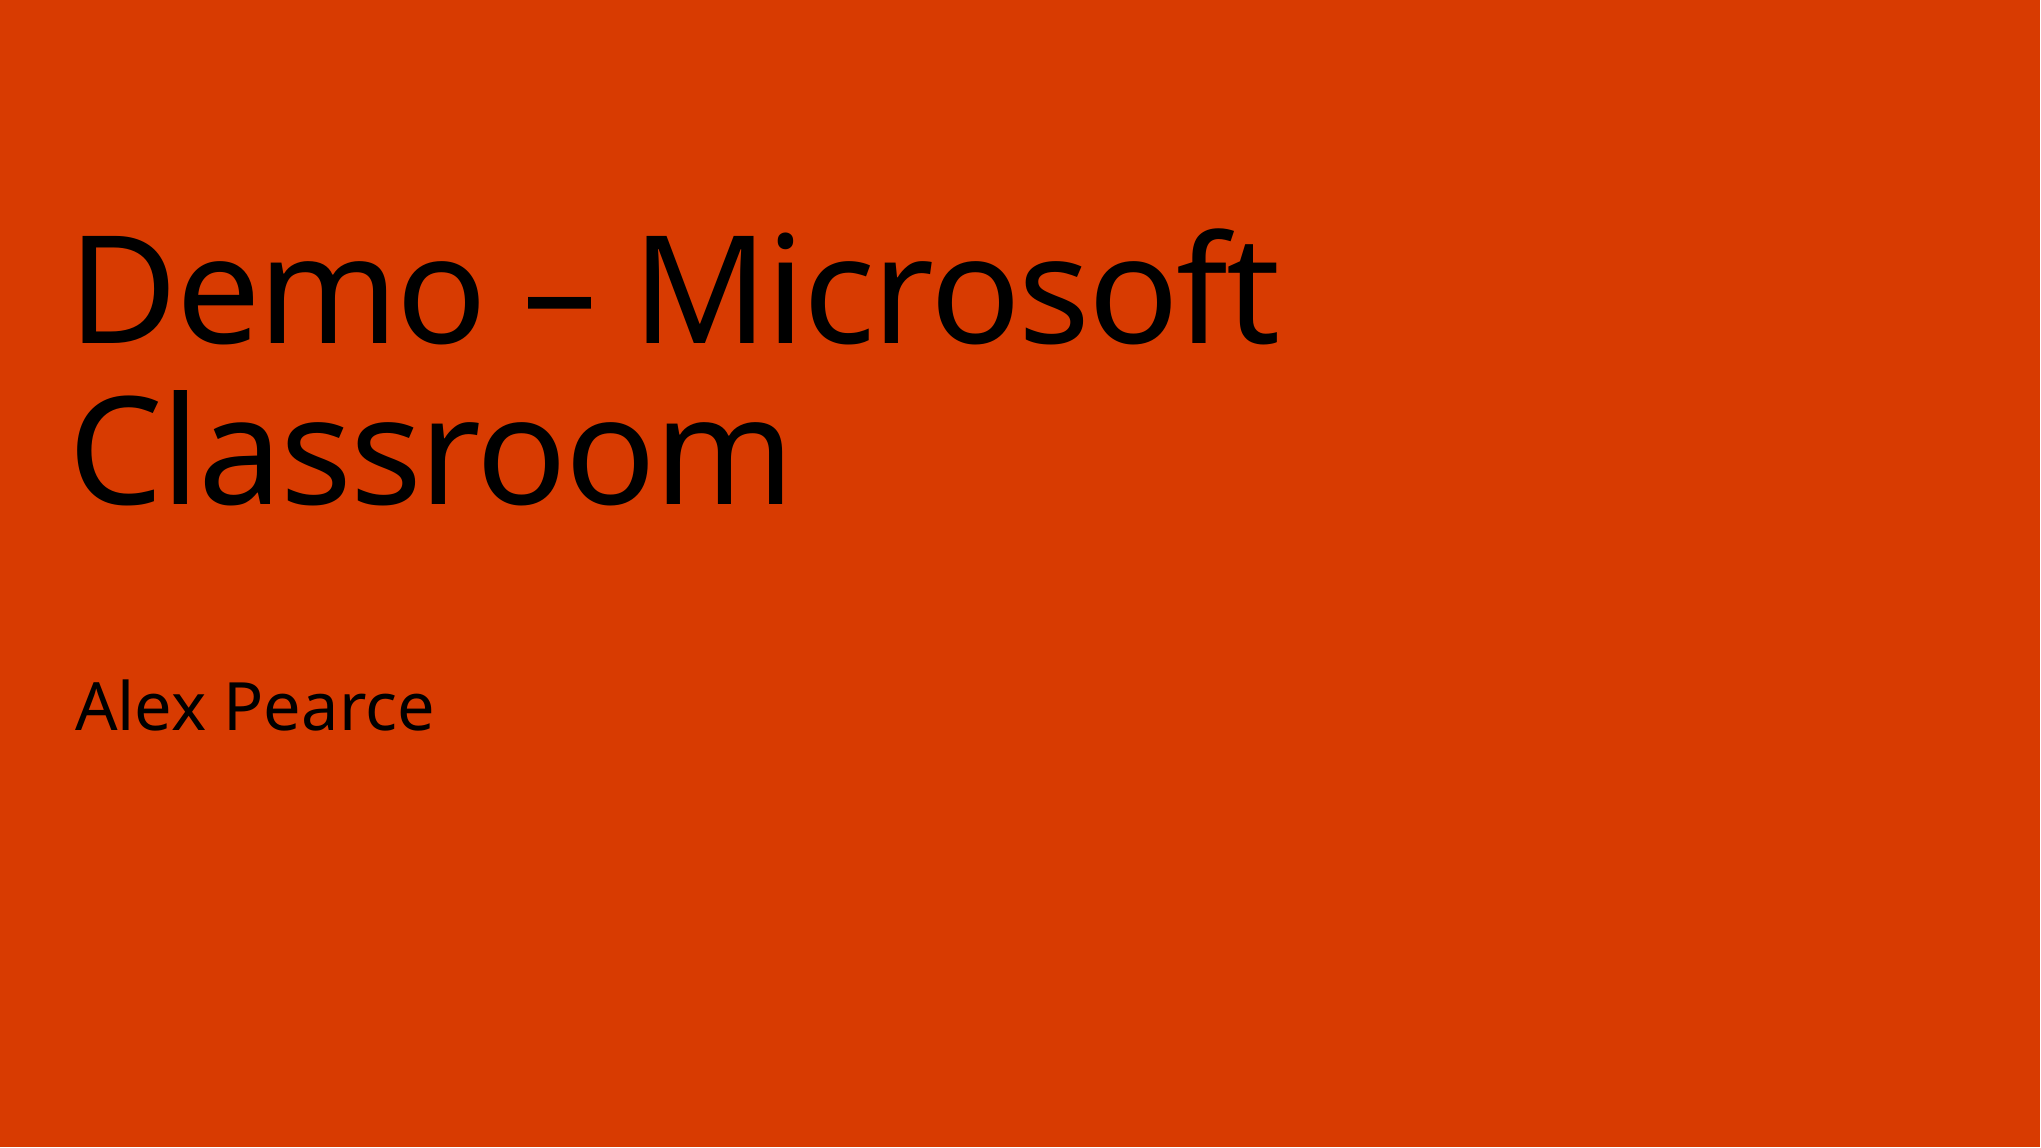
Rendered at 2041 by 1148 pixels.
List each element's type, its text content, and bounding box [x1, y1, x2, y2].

list Alex Pearce [45, 648, 1396, 770]
title Demo – Microsoft Classroom [45, 198, 1395, 556]
